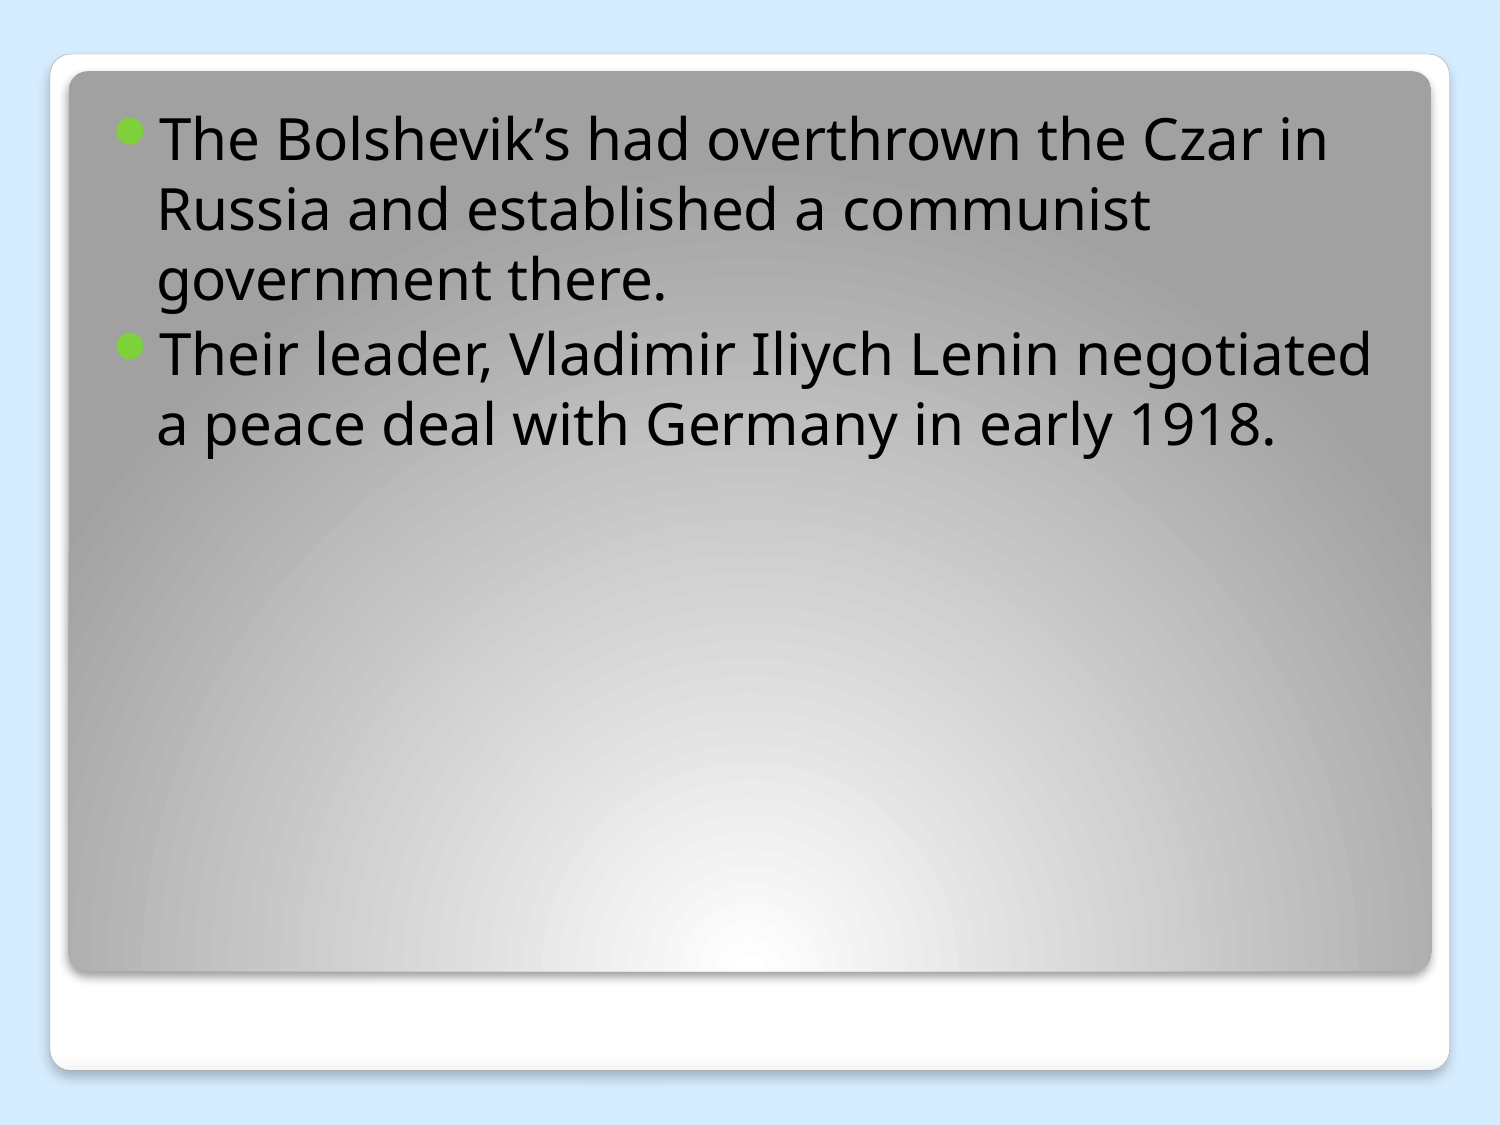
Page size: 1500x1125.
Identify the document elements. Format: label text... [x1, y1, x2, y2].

list The Bolshevik’s had overthrown the Czar in Russia and established a communist government there. Their leader, Vladimir Iliych Lenin negotiated a peace deal with Germany in early 1918. [82, 86, 1425, 774]
